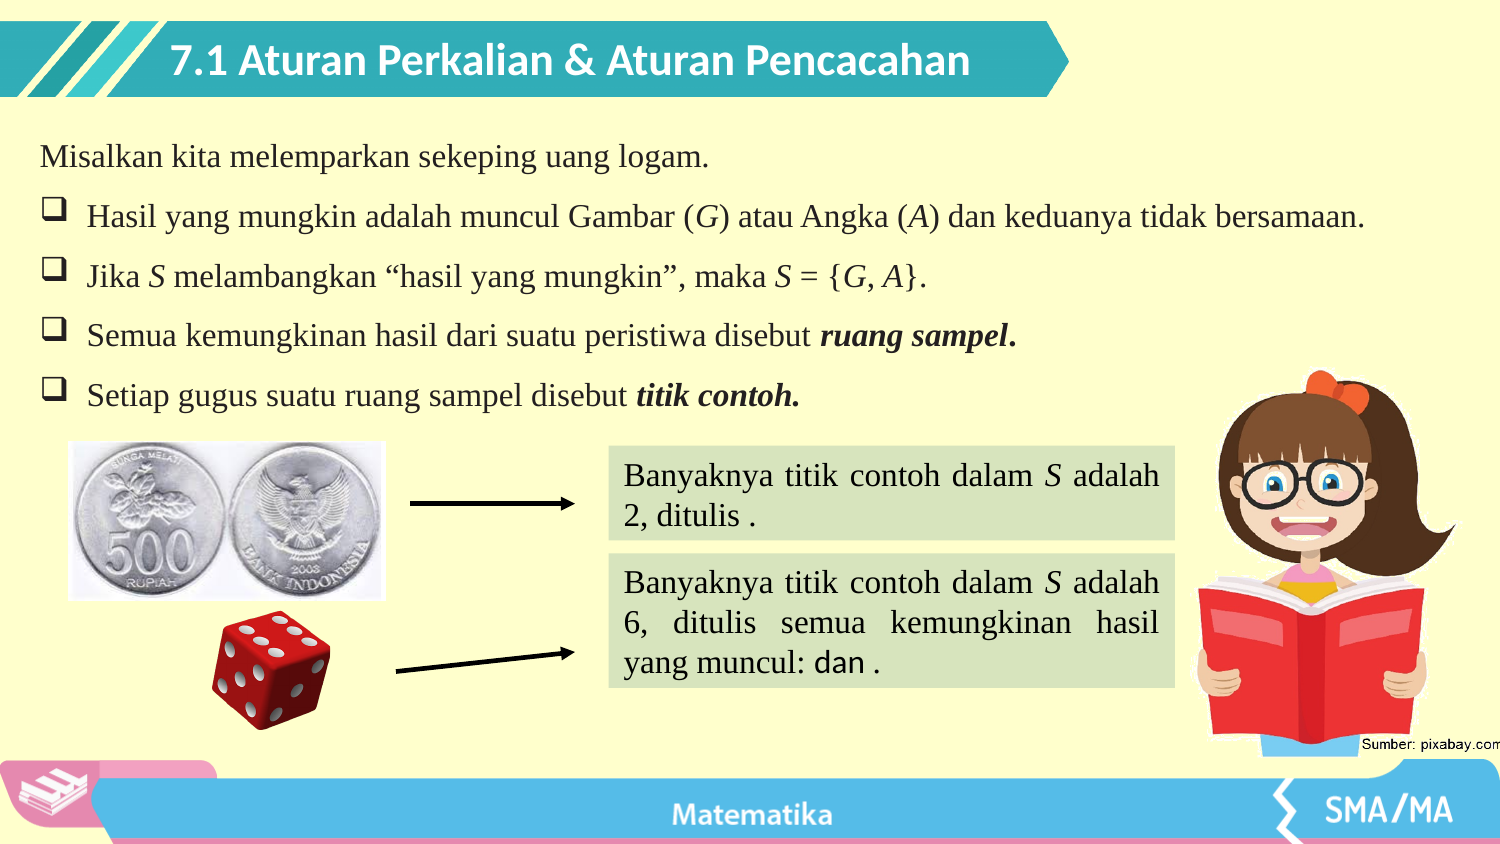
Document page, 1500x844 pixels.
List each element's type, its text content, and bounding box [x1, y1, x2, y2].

picture [68, 441, 386, 730]
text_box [0, 21, 1113, 97]
picture [0, 358, 1500, 844]
text_box Misalkan kita melemparkan sekeping uang logam. Hasil yang mungkin adalah muncul Gambar (G) atau Angka (A) dan keduanya tidak bersamaan. Jika S melambangkan “hasil yang mungkin”, maka S = {G, A}. Semua kemungkinan hasil dari suatu peristiwa disebut ruang sampel. Setiap gugus suatu ruang sampel disebut titik contoh. [24, 106, 1463, 421]
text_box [395, 651, 576, 672]
